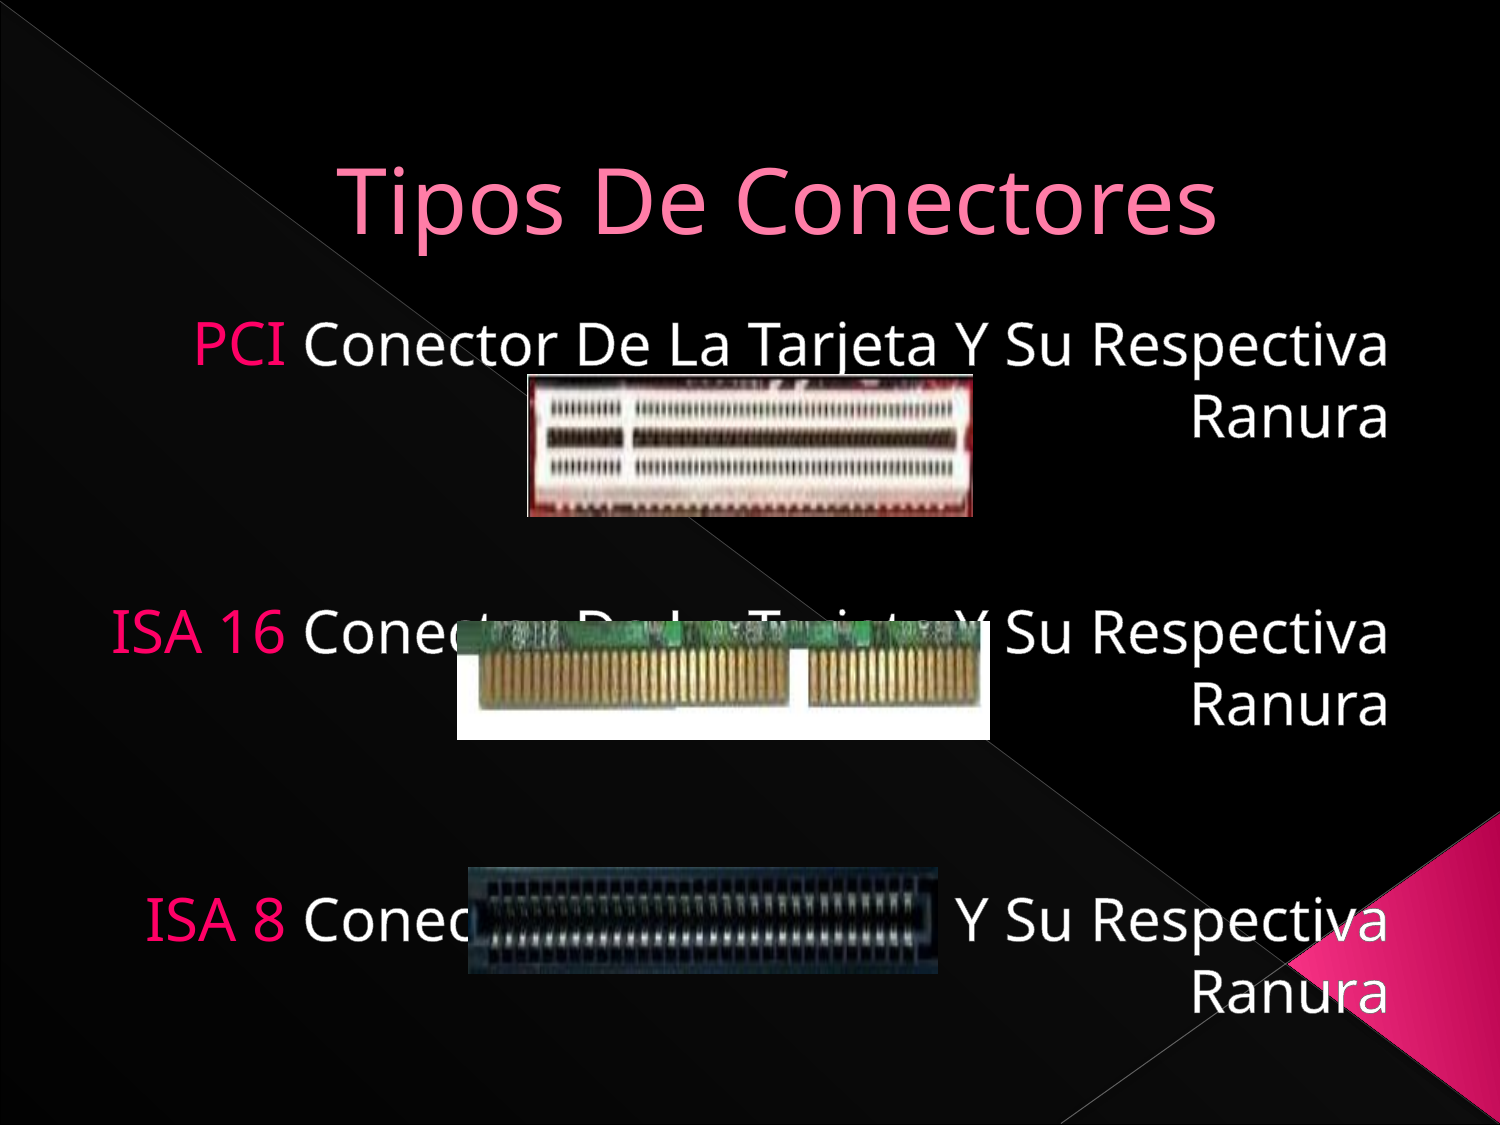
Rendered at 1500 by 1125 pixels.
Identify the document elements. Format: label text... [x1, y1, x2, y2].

picture [456, 620, 990, 740]
picture [527, 374, 973, 517]
title Tipos De Conectores [76, 19, 1400, 261]
picture [468, 866, 938, 974]
subtitle PCI Conector De La Tarjeta Y Su Respectiva Ranura ISA 16 Conector De La Tarjeta Y Su Respectiva Ranura ISA 8 Conector De La Tarjeta Y Su Respectiva Ranura [88, 298, 1412, 1035]
